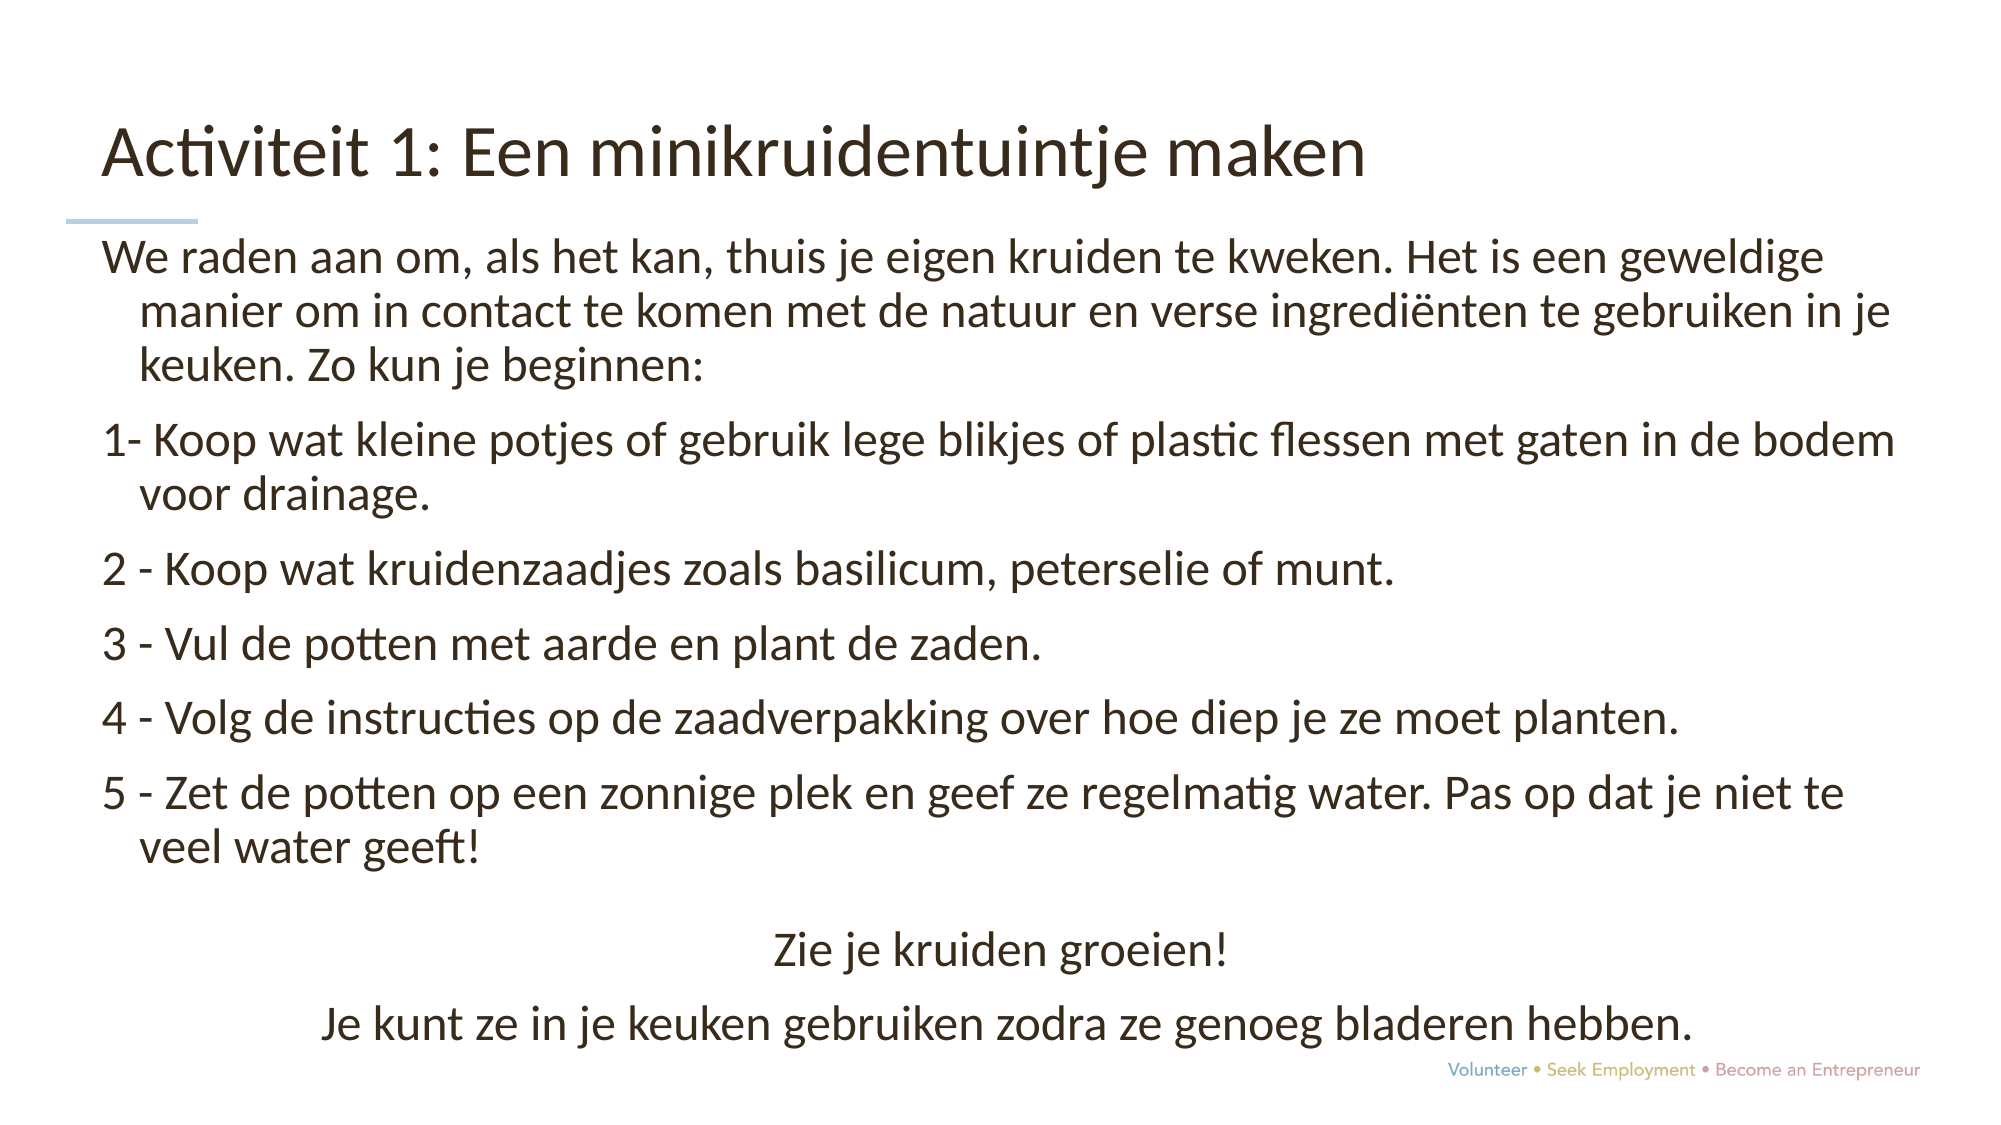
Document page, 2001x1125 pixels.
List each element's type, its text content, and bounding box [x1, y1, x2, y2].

text_box [66, 219, 198, 224]
list We raden aan om, als het kan, thuis je eigen kruiden te kweken. Het is een geweldige manier om in contact te komen met de natuur en verse ingrediënten te gebruiken in je keuken. Zo kun je beginnen: 1- Koop wat kleine potjes of gebruik lege blikjes of plastic flessen met gaten in de bodem voor drainage. 2 - Koop wat kruidenzaadjes zoals basilicum, peterselie of munt. 3 - Vul de potten met aarde en plant de zaden. 4 - Volg de instructies op de zaadverpakking over hoe diep je ze moet planten. 5 - Zet de potten op een zonnige plek en geef ze regelmatig water. Pas op dat je niet te veel water geeft! Zie je kruiden groeien! Je kunt ze in je keuken gebruiken zodra ze genoeg bladeren hebben. [86, 222, 1928, 936]
list Activiteit 1: Een minikruidentuintje maken [86, 105, 1928, 201]
picture [1418, 1046, 1971, 1103]
